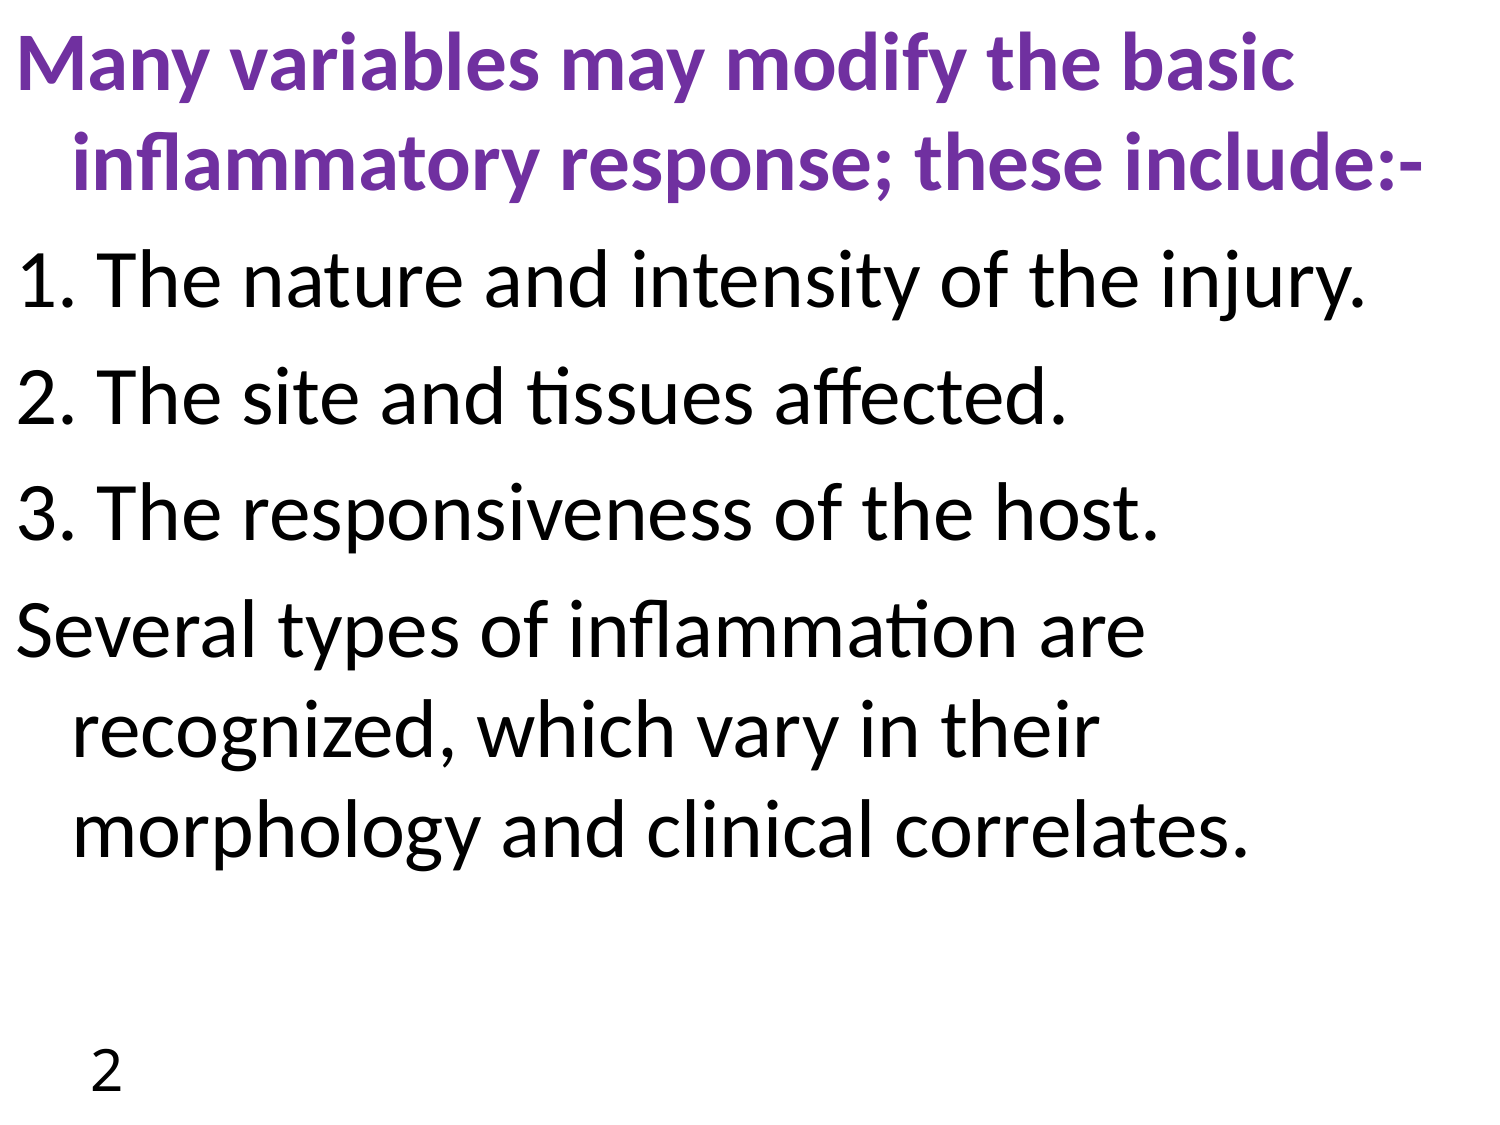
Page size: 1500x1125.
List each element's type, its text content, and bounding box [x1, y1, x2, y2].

list Many variables may modify the basic inflammatory response; these include:- 1. The nature and intensity of the injury. 2. The site and tissues affected. 3. The responsiveness of the host. Several types of inflammation are recognized, which vary in their morphology and clinical correlates. [0, 0, 1500, 1125]
slide_number 2 [75, 1042, 425, 1103]
